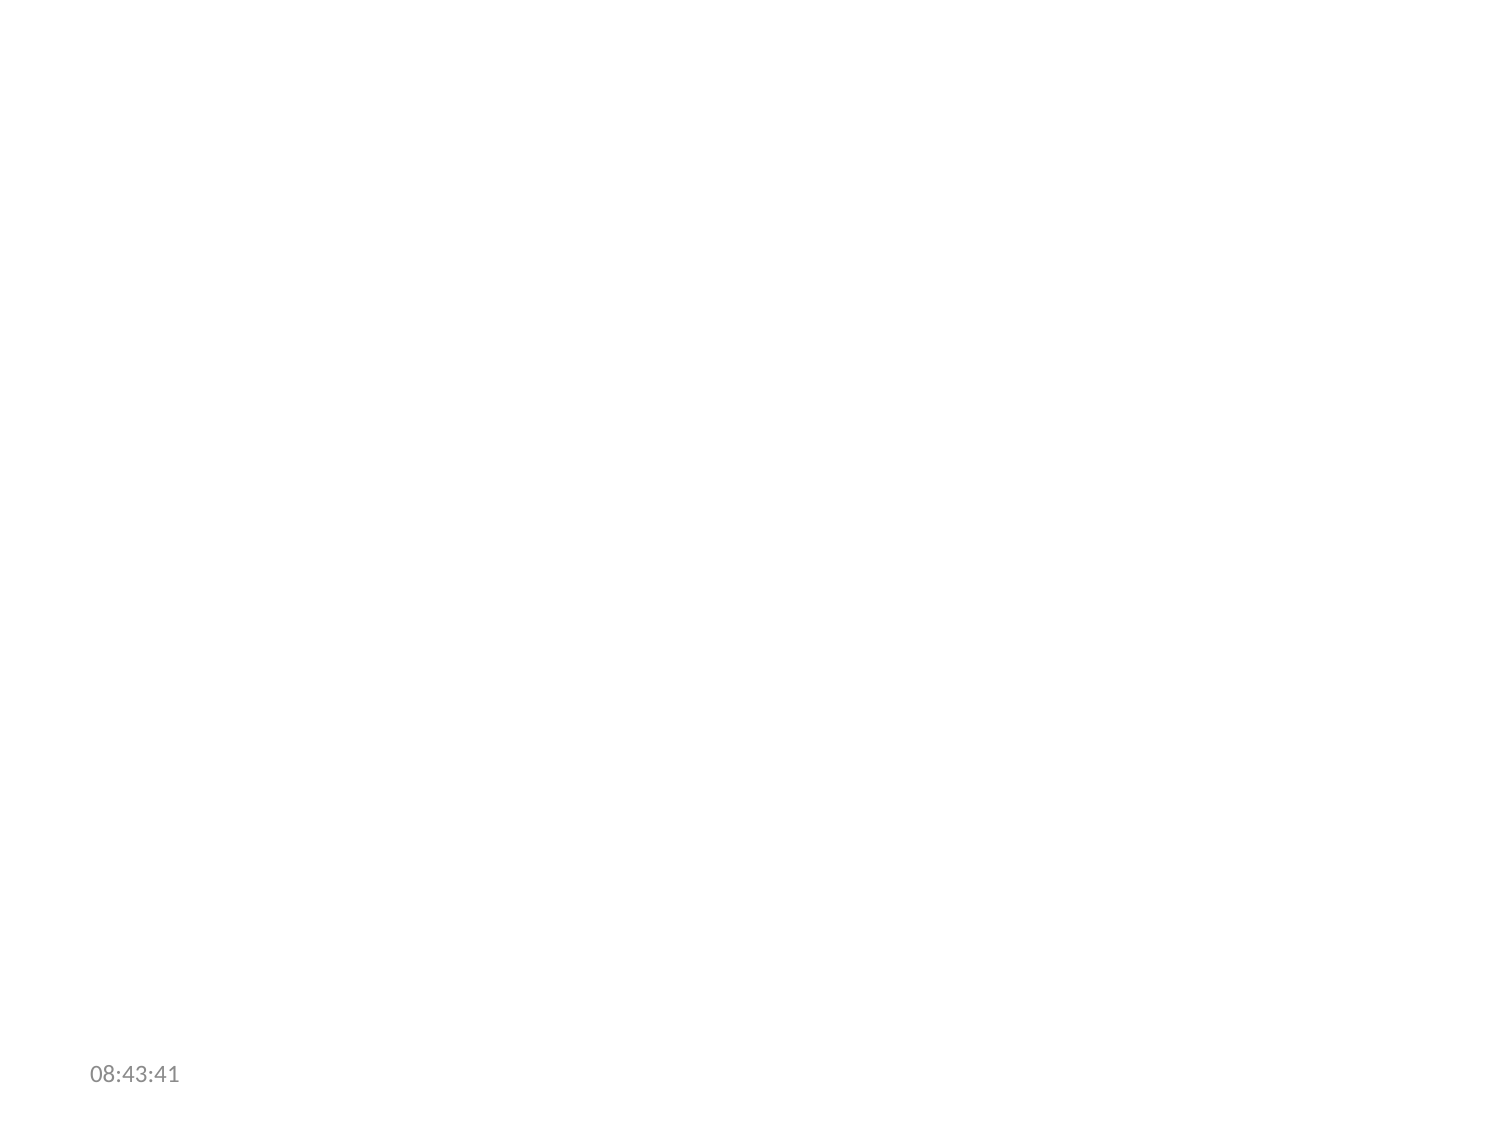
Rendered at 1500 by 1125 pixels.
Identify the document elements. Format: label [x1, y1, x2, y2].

slide_number [75, 1042, 425, 1103]
